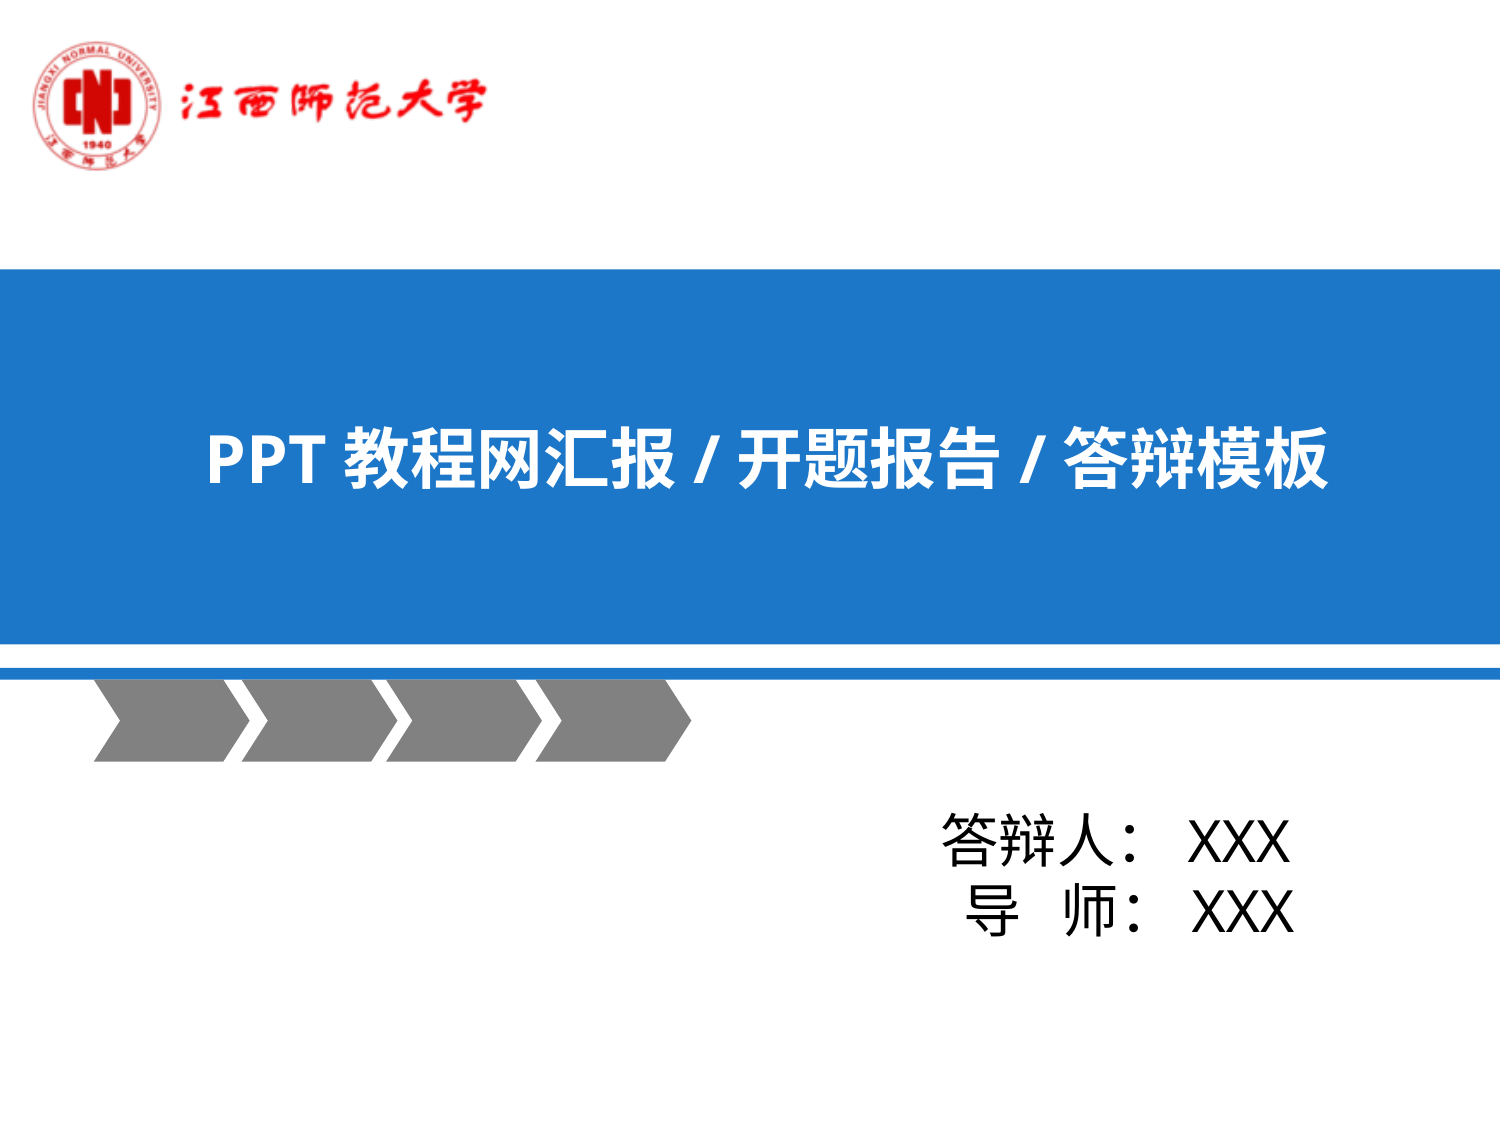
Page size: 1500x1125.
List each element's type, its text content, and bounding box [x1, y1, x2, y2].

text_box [93, 679, 692, 762]
text_box [0, 267, 1500, 647]
picture [23, 23, 496, 188]
text_box [0, 666, 1500, 682]
text_box PPT教程网汇报/开题报告/答辩模板 [189, 409, 1345, 504]
subtitle 答辩人：XXX 导 师：XXX [590, 796, 1500, 1018]
